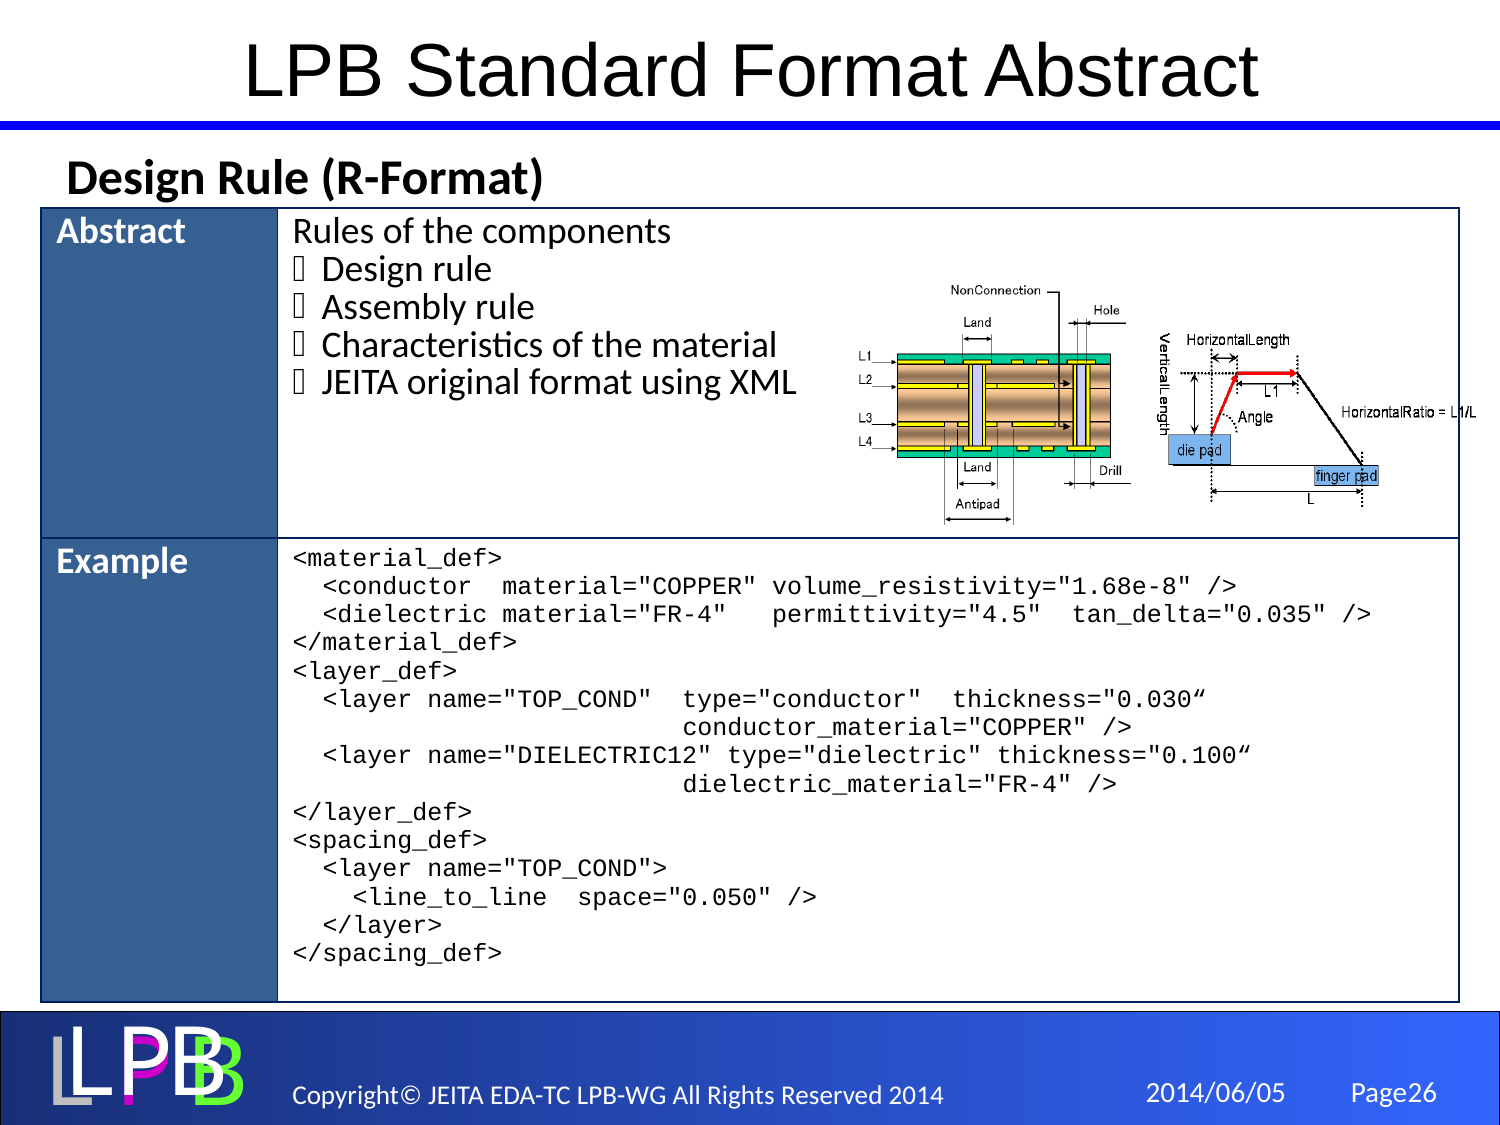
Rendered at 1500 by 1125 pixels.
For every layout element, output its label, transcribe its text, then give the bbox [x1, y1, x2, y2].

picture [832, 278, 1132, 525]
text_box Design Rule (R-Format) [51, 137, 560, 207]
table_cell <material_def> <conductor material="COPPER" volume_resistivity="1.68e-8" /> <dielectric material="FR-4" permittivity="4.5" tan_delta="0.035" /> </material_def> <layer_def> <layer name="TOP_COND" type="conductor" thickness="0.030“ conductor_material="COPPER" /> <layer name="DIELECTRIC12" type="dielectric" thickness="0.100“ dielectric_material="FR-4" /> </layer_def> <spacing_def> <layer name="TOP_COND"> <line_to_line space="0.050" /> </layer> </spacing_def> [278, 539, 1458, 1001]
title LPB Standard Format Abstract [80, 19, 1424, 114]
picture [1155, 325, 1483, 513]
table_cell Example [42, 539, 277, 1001]
table_header Rules of the components Design rule Assembly rule Characteristics of the material JEITA original format using XML [278, 209, 1458, 537]
table_header Abstract [42, 209, 277, 537]
